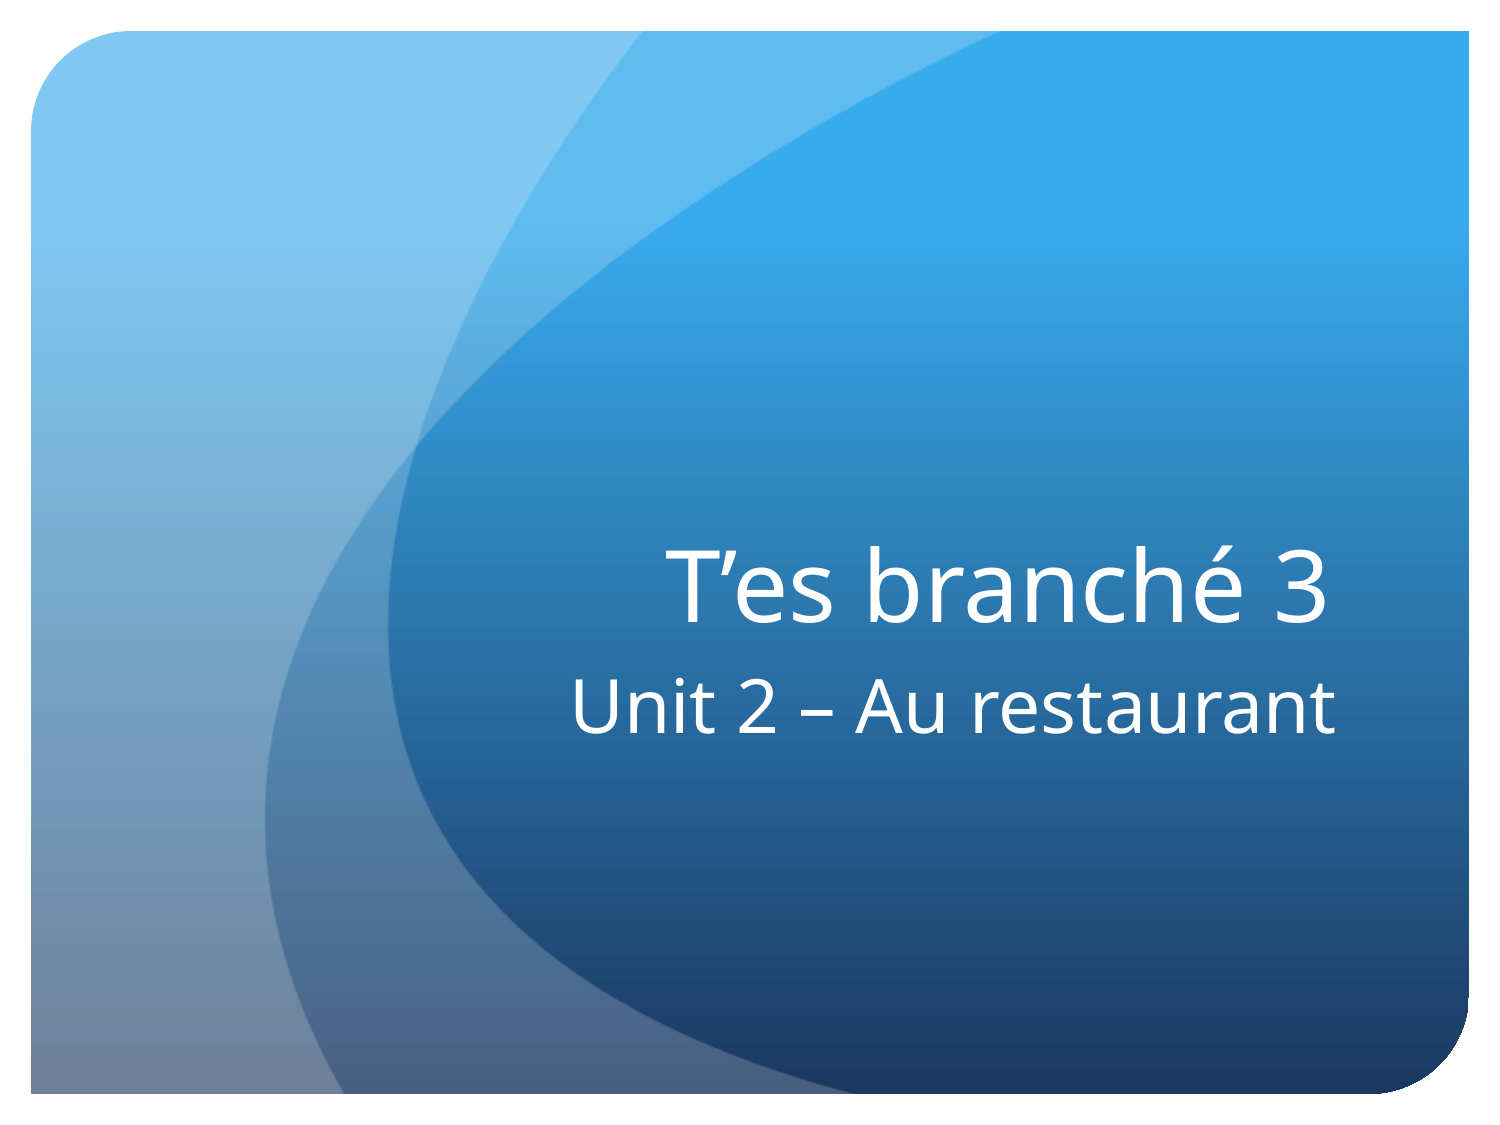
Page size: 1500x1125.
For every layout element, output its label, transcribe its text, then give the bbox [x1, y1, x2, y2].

subtitle Unit 2 – Au restaurant [262, 650, 1372, 939]
picture [25, 30, 1474, 1095]
title T’es branché 3 [262, 408, 1372, 650]
